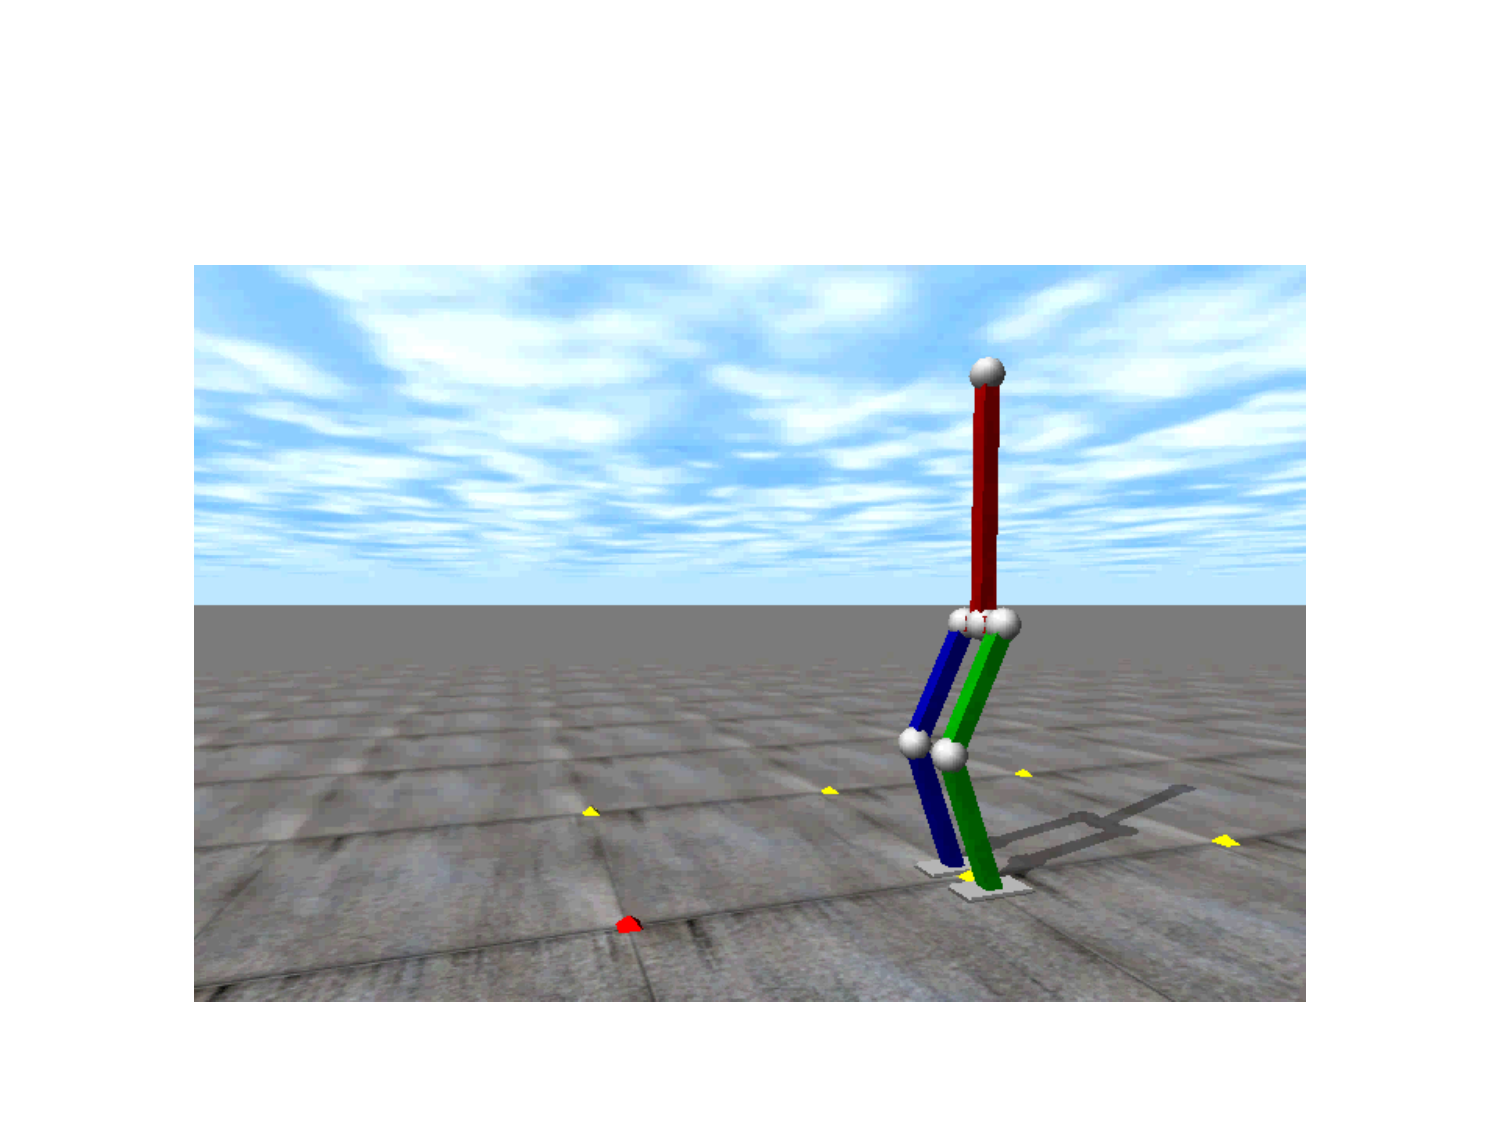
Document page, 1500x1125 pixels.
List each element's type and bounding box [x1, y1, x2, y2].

list [193, 264, 1307, 1003]
